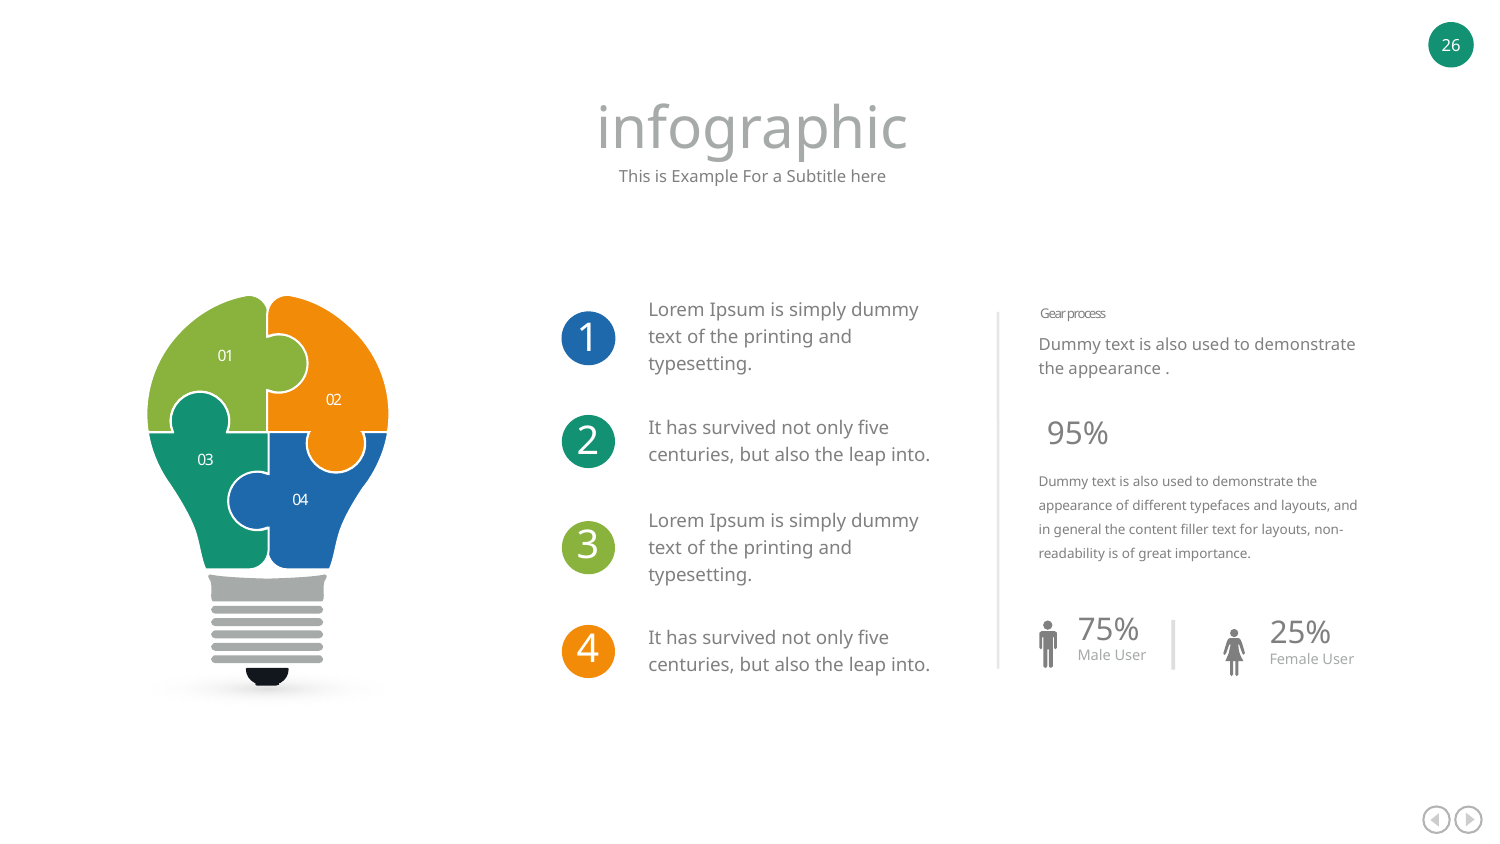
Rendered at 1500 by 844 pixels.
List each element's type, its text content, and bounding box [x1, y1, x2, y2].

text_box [131, 294, 405, 712]
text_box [560, 621, 951, 680]
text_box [1039, 618, 1377, 680]
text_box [560, 517, 951, 576]
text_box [560, 411, 951, 472]
text_box infographic [588, 81, 918, 165]
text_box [1031, 293, 1361, 565]
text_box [560, 306, 951, 366]
text_box This is Example For a Subtitle here [563, 165, 942, 186]
